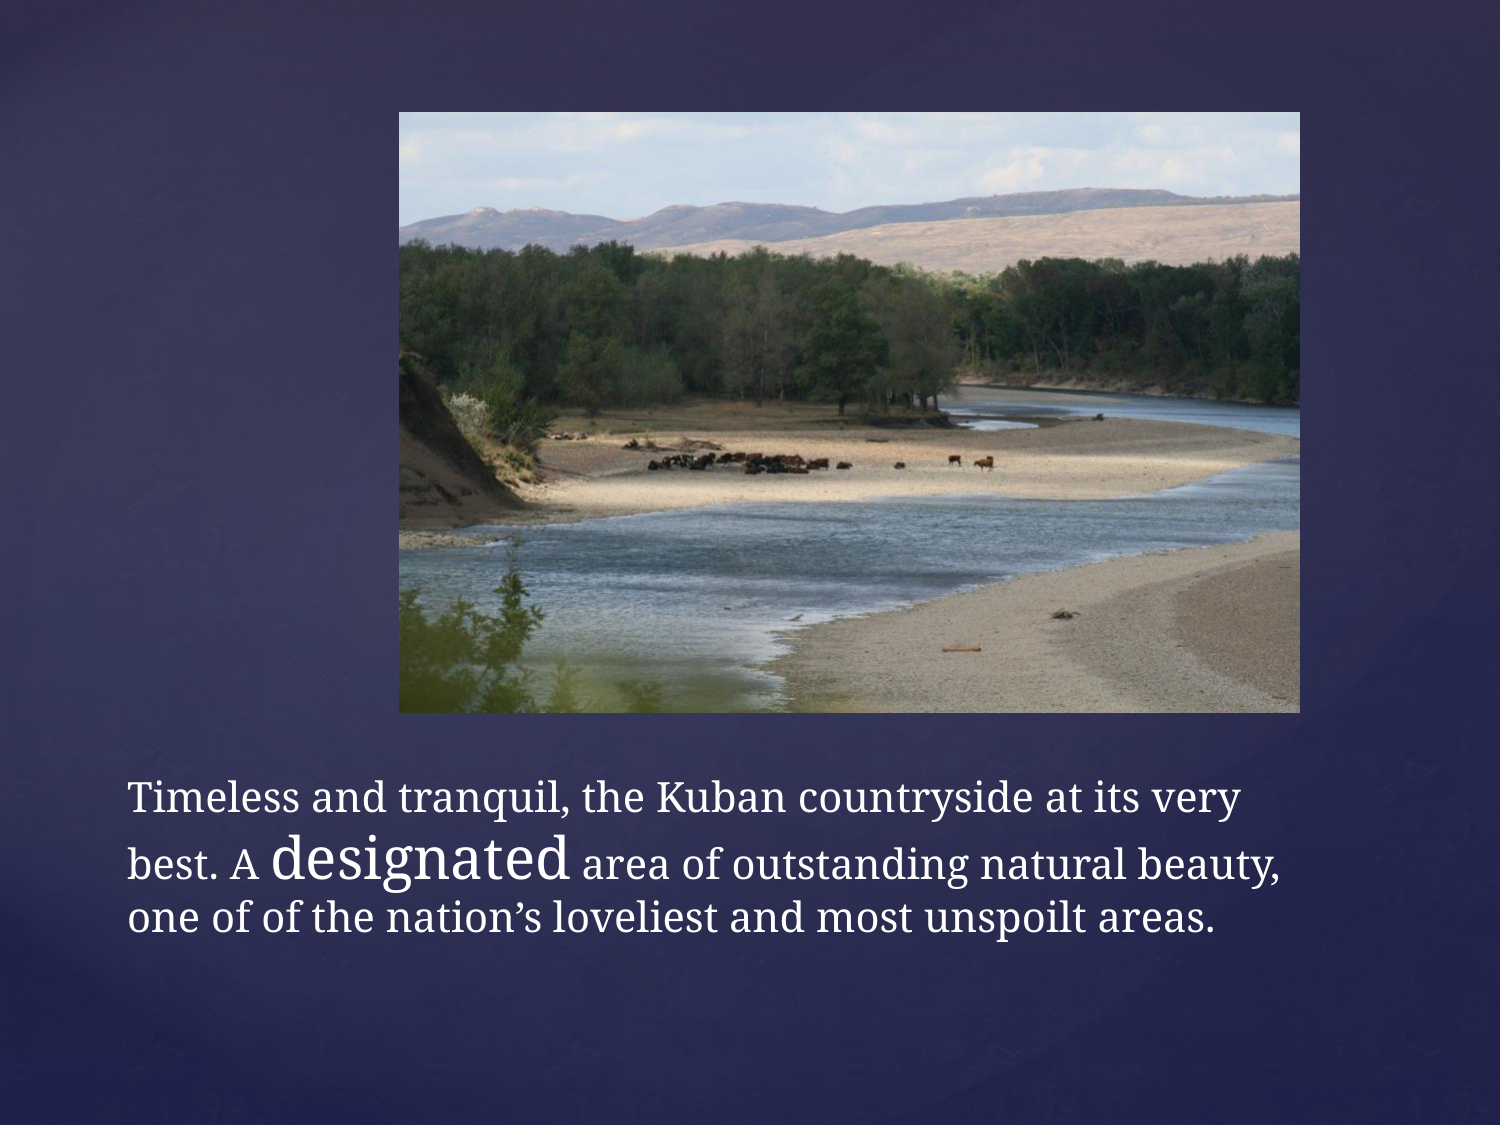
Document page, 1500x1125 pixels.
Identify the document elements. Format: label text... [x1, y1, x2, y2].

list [399, 111, 1301, 713]
title Timeless and tranquil, the Kuban countryside at its very best. A designated area of outstanding natural beauty, one of of the nation’s loveliest and most unspoilt areas. [112, 798, 1350, 949]
